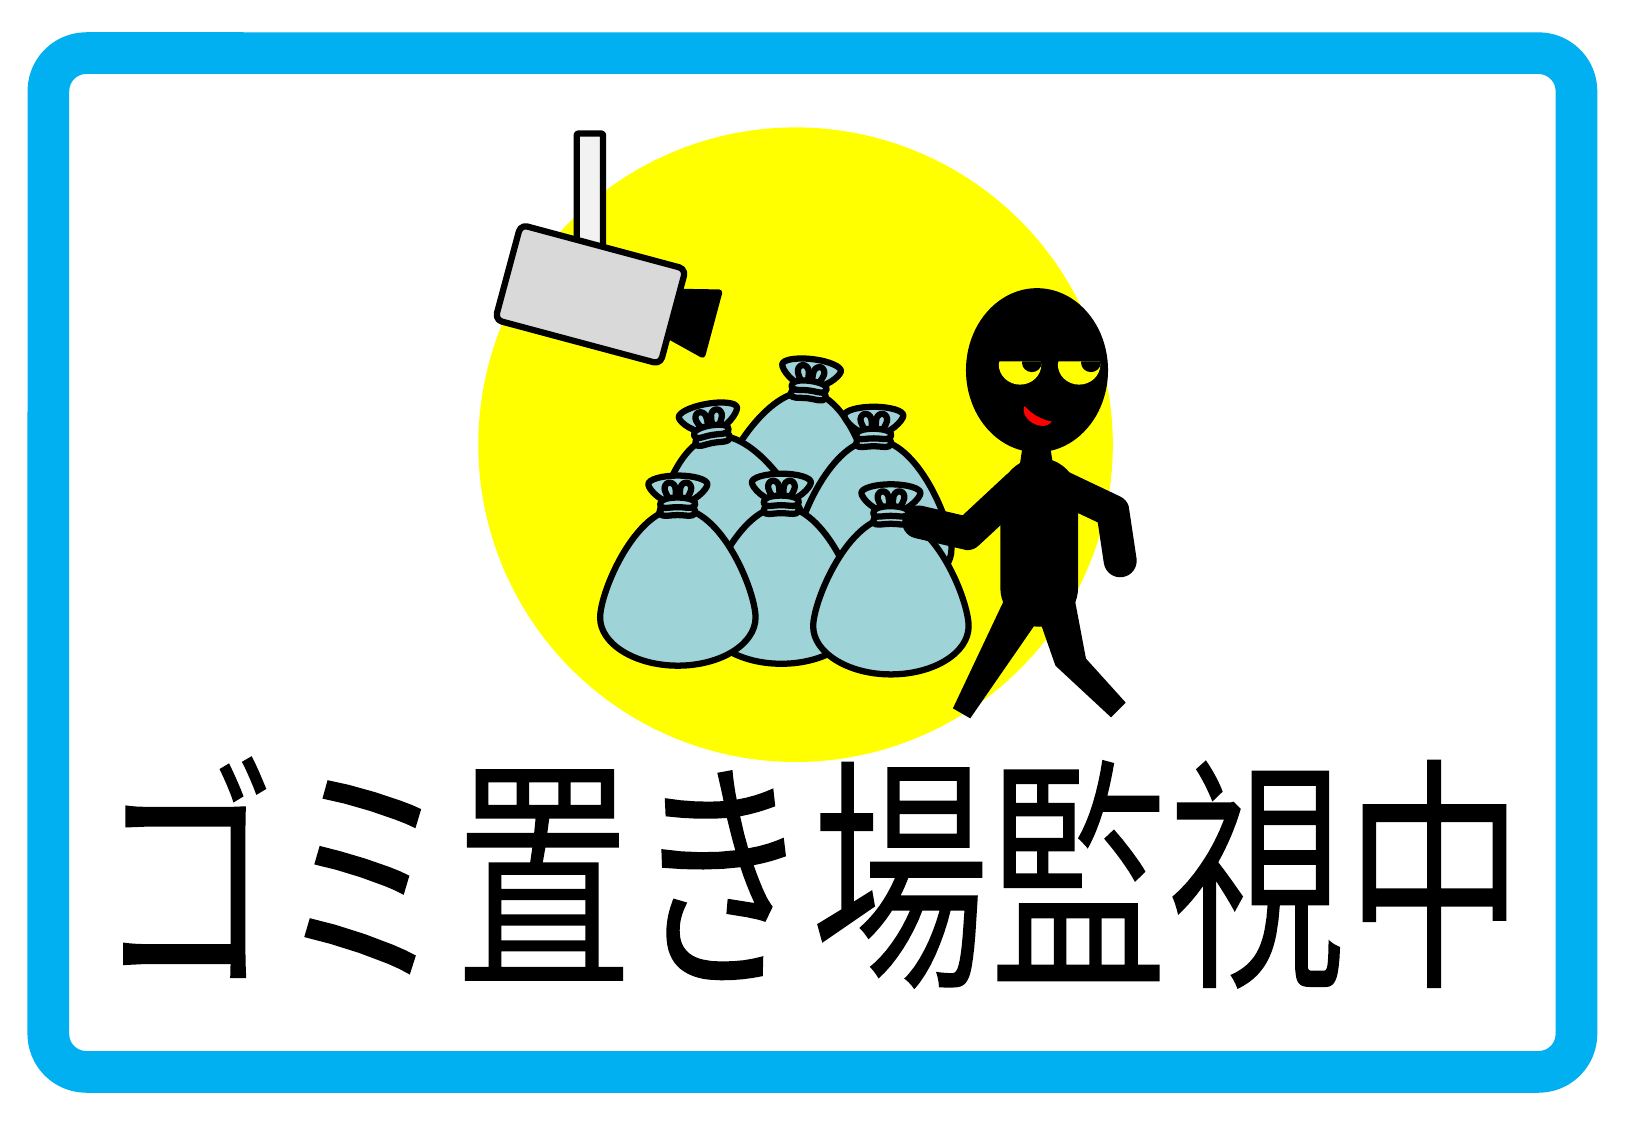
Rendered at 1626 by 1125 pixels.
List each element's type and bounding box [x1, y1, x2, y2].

text_box [478, 127, 1152, 763]
text_box [46, 50, 1579, 1075]
